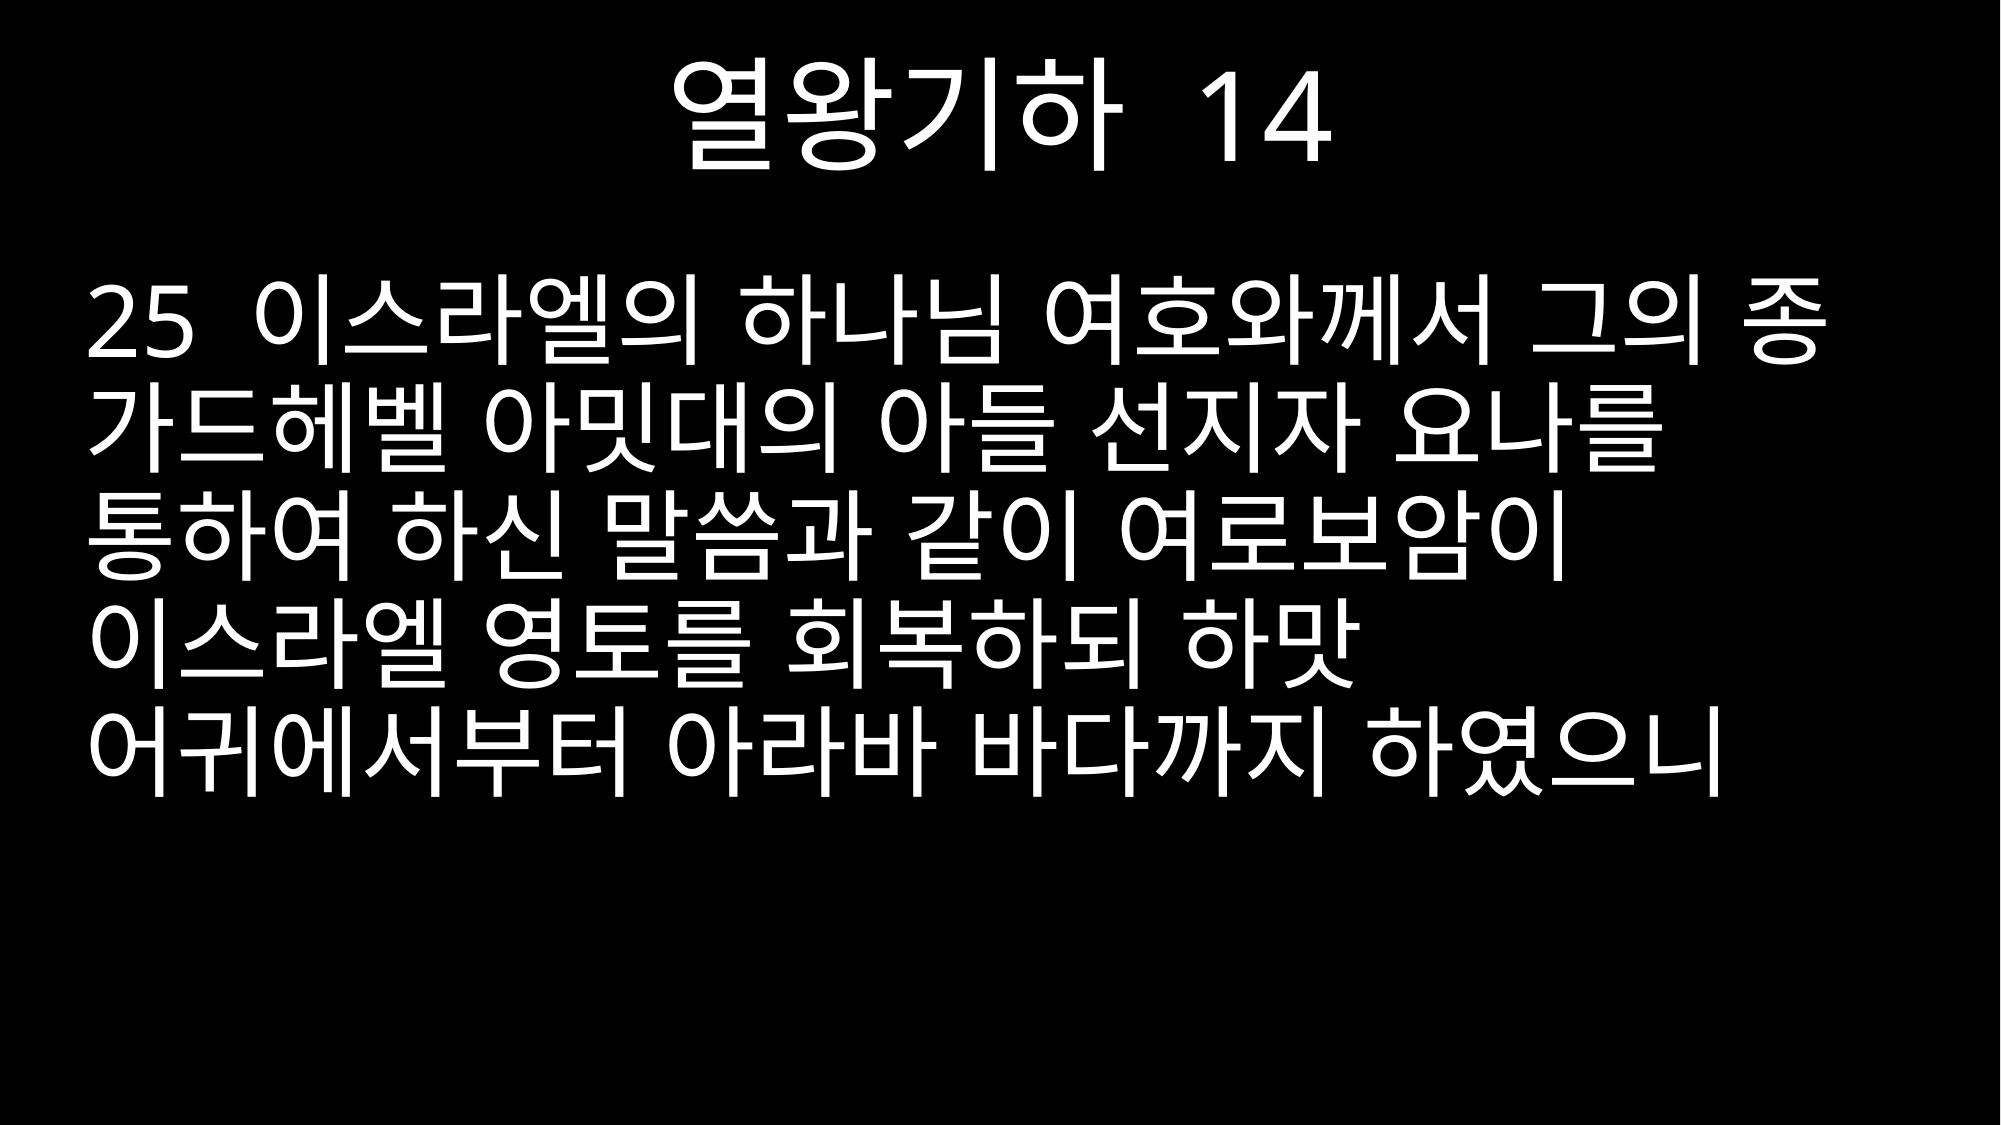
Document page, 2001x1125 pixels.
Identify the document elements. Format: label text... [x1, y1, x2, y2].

list 25 이스라엘의 하나님 여호와께서 그의 종 가드헤벨 아밋대의 아들 선지자 요나를 통하여 하신 말씀과 같이 여로보암이 이스라엘 영토를 회복하되 하맛 어귀에서부터 아라바 바다까지 하였으니 [69, 263, 1953, 423]
footer 열왕기하 14 [0, 32, 2000, 192]
picture [0, 0, 2001, 1125]
